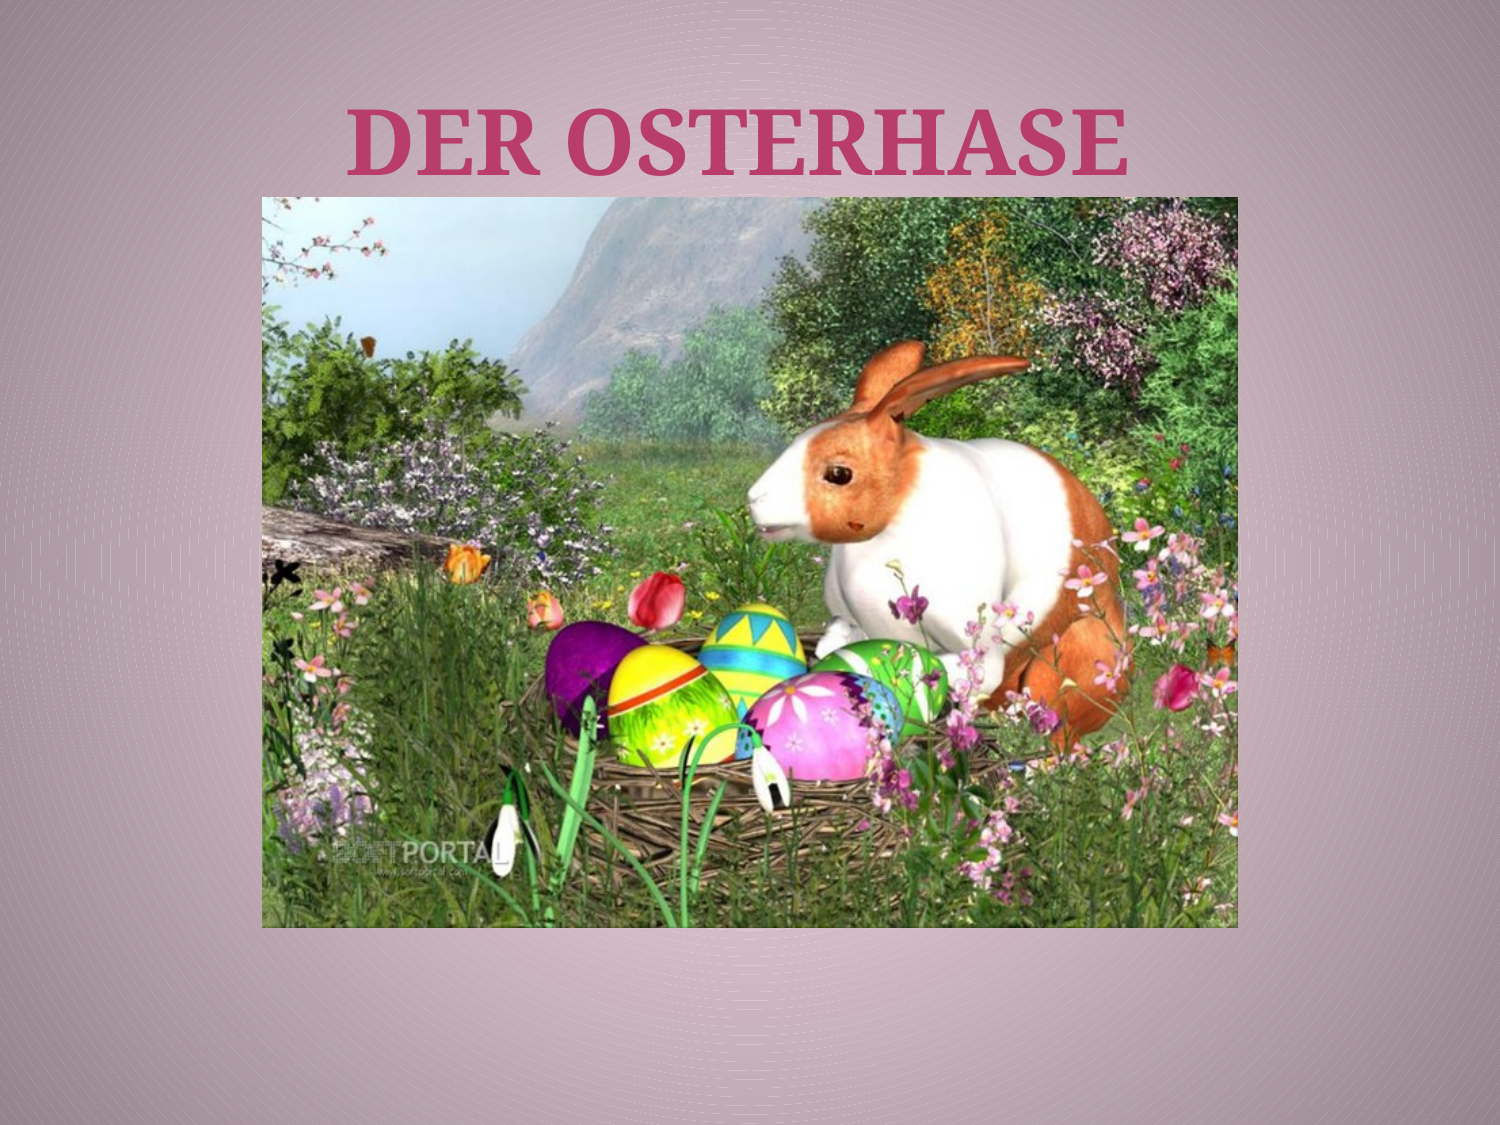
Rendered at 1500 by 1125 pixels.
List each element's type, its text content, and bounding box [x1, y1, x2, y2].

title Der Osterhase [75, 45, 1425, 233]
picture [262, 196, 1238, 929]
